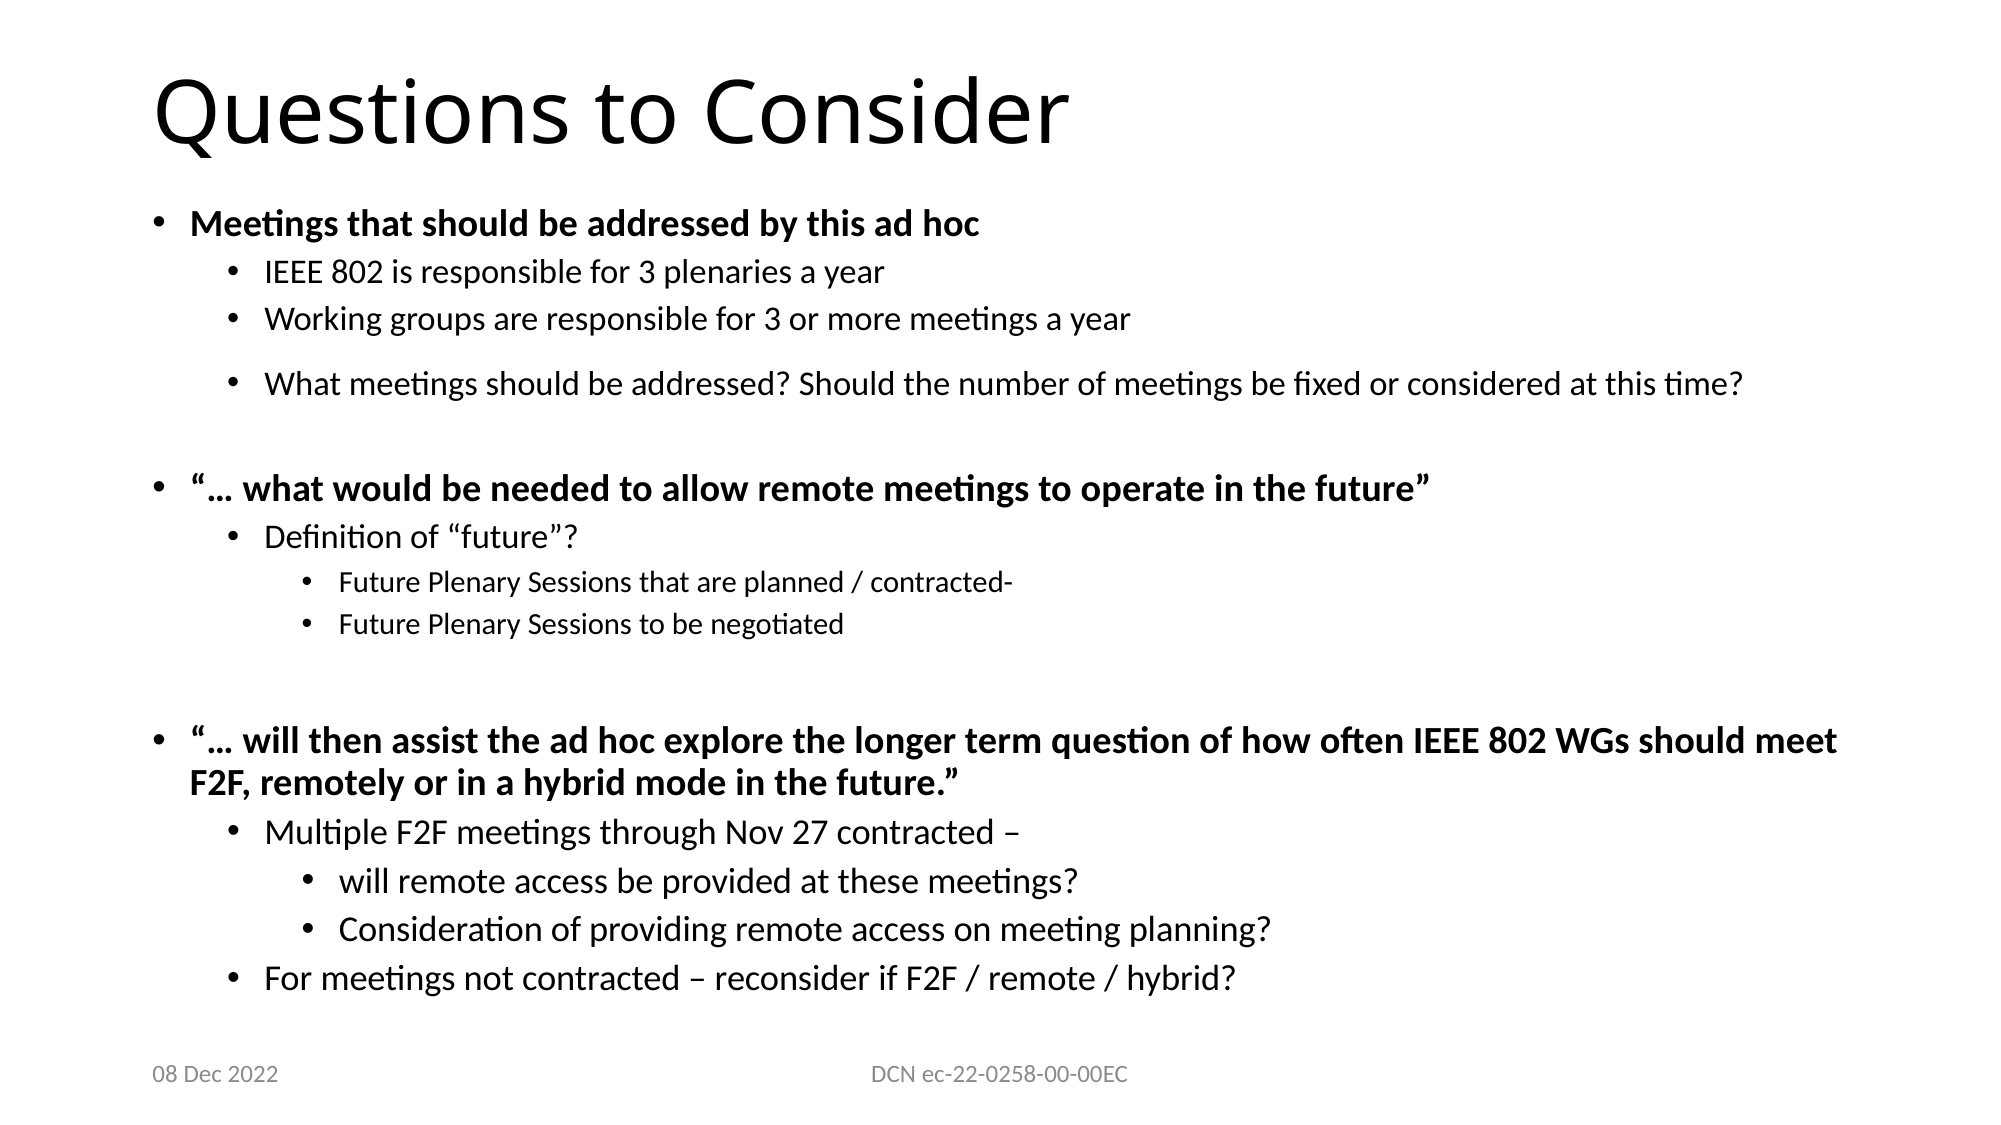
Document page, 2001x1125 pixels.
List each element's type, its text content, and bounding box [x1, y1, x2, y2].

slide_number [137, 1042, 588, 1103]
footer DCN ec-22-0258-00-00EC [662, 1042, 1338, 1103]
title Questions to Consider [137, 59, 1863, 171]
list Meetings that should be addressed by this ad hoc IEEE 802 is responsible for 3 plenaries a year Working groups are responsible for 3 or more meetings a year What meetings should be addressed? Should the number of meetings be fixed or considered at this time? “… what would be needed to allow remote meetings to operate in the future” Definition of “future”? Future Plenary Sessions that are planned / contracted- Future Plenary Sessions to be negotiated “… will then assist the ad hoc explore the longer term question of how often IEEE 802 WGs should meet F2F, remotely or in a hybrid mode in the future.” Multiple F2F meetings through Nov 27 contracted – will remote access be provided at these meetings? Consideration of providing remote access on meeting planning? For meetings not contracted – reconsider if F2F / remote / hybrid? [137, 195, 1863, 1014]
